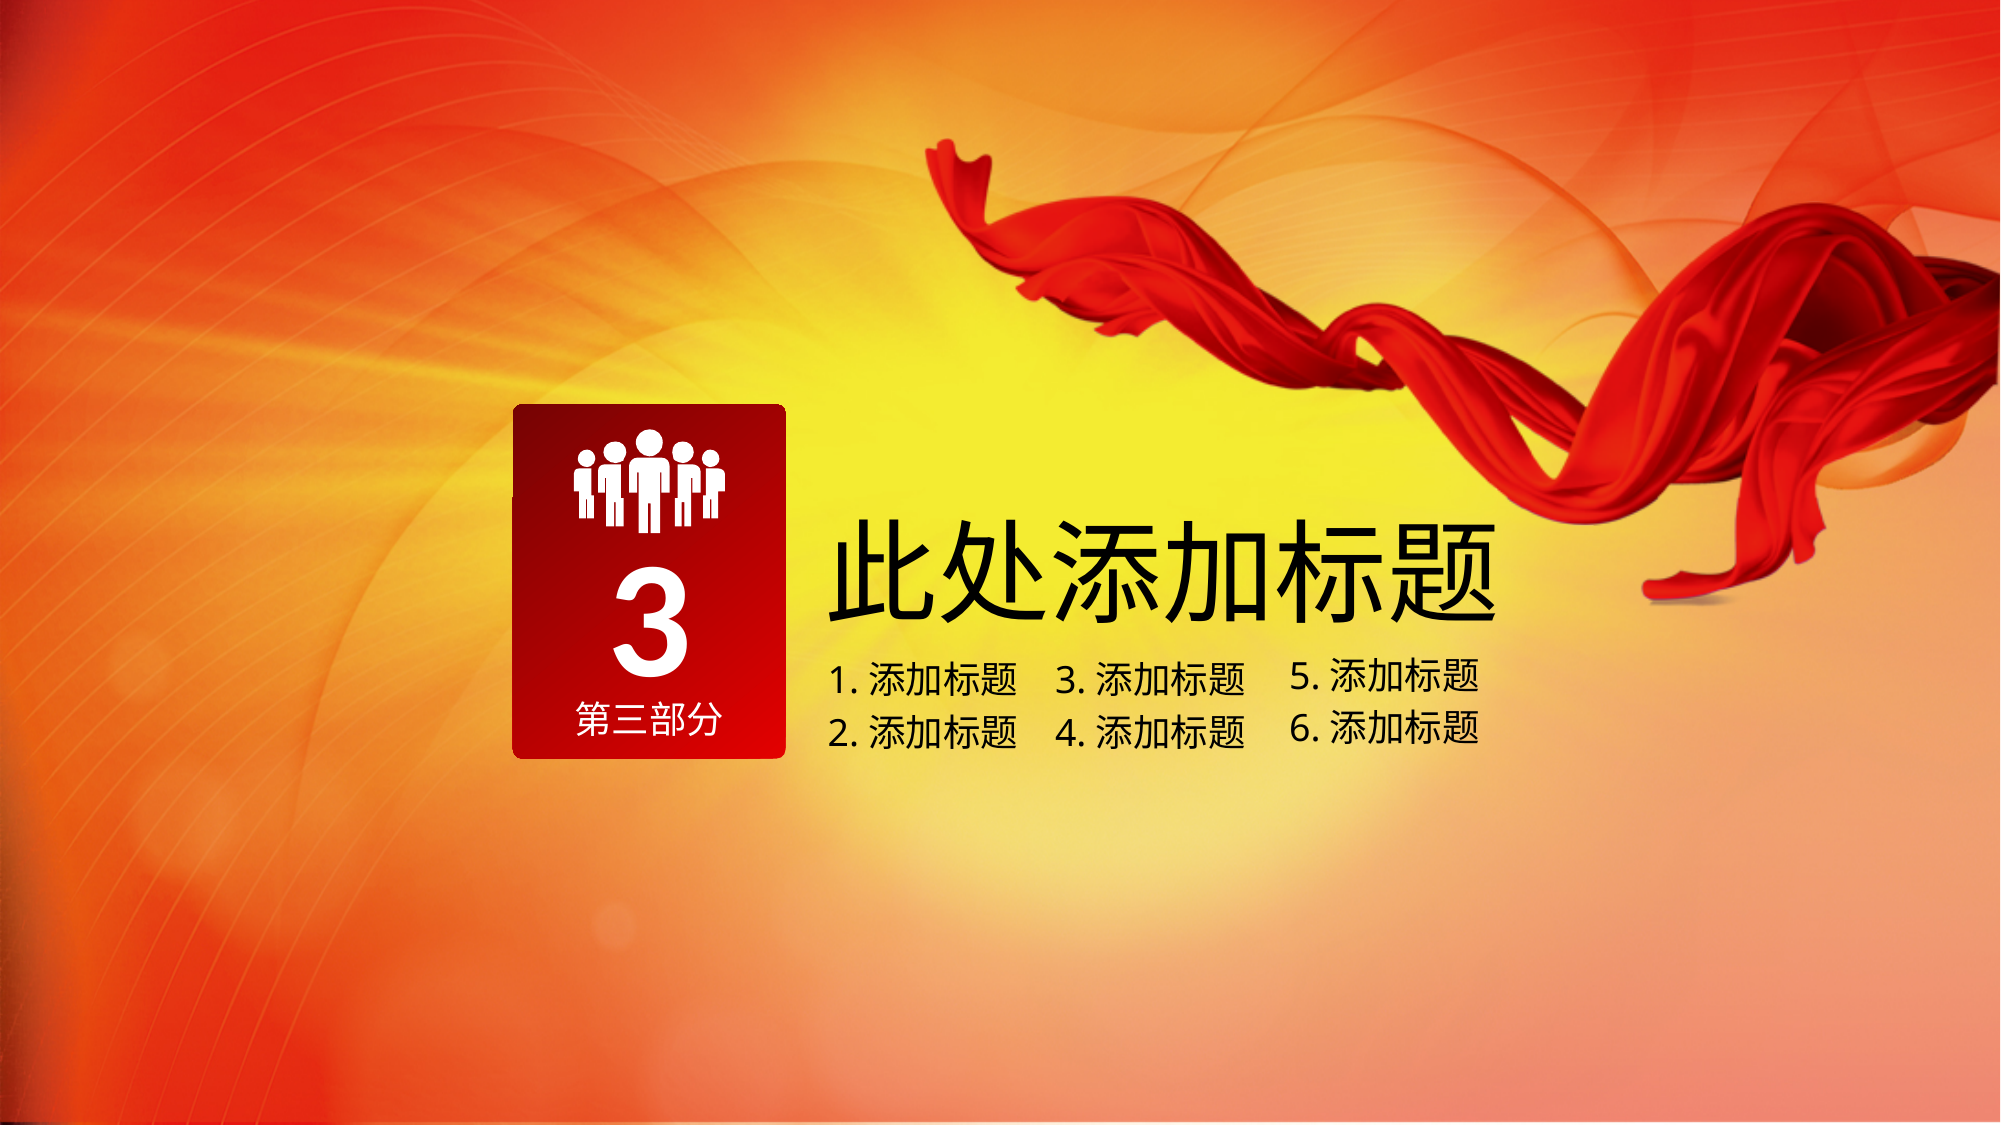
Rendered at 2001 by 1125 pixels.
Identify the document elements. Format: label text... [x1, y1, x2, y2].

text_box [672, 441, 701, 502]
text_box [701, 449, 725, 519]
text_box 3 [592, 502, 707, 688]
picture [0, 0, 2001, 1125]
text_box 此处添加标题 [809, 494, 921, 644]
text_box [573, 449, 596, 519]
text_box 第三部分 [559, 688, 740, 748]
text_box [598, 441, 627, 502]
text_box [629, 429, 670, 502]
text_box [511, 403, 787, 760]
text_box 1.添加标题 2.添加标题 [813, 642, 921, 866]
